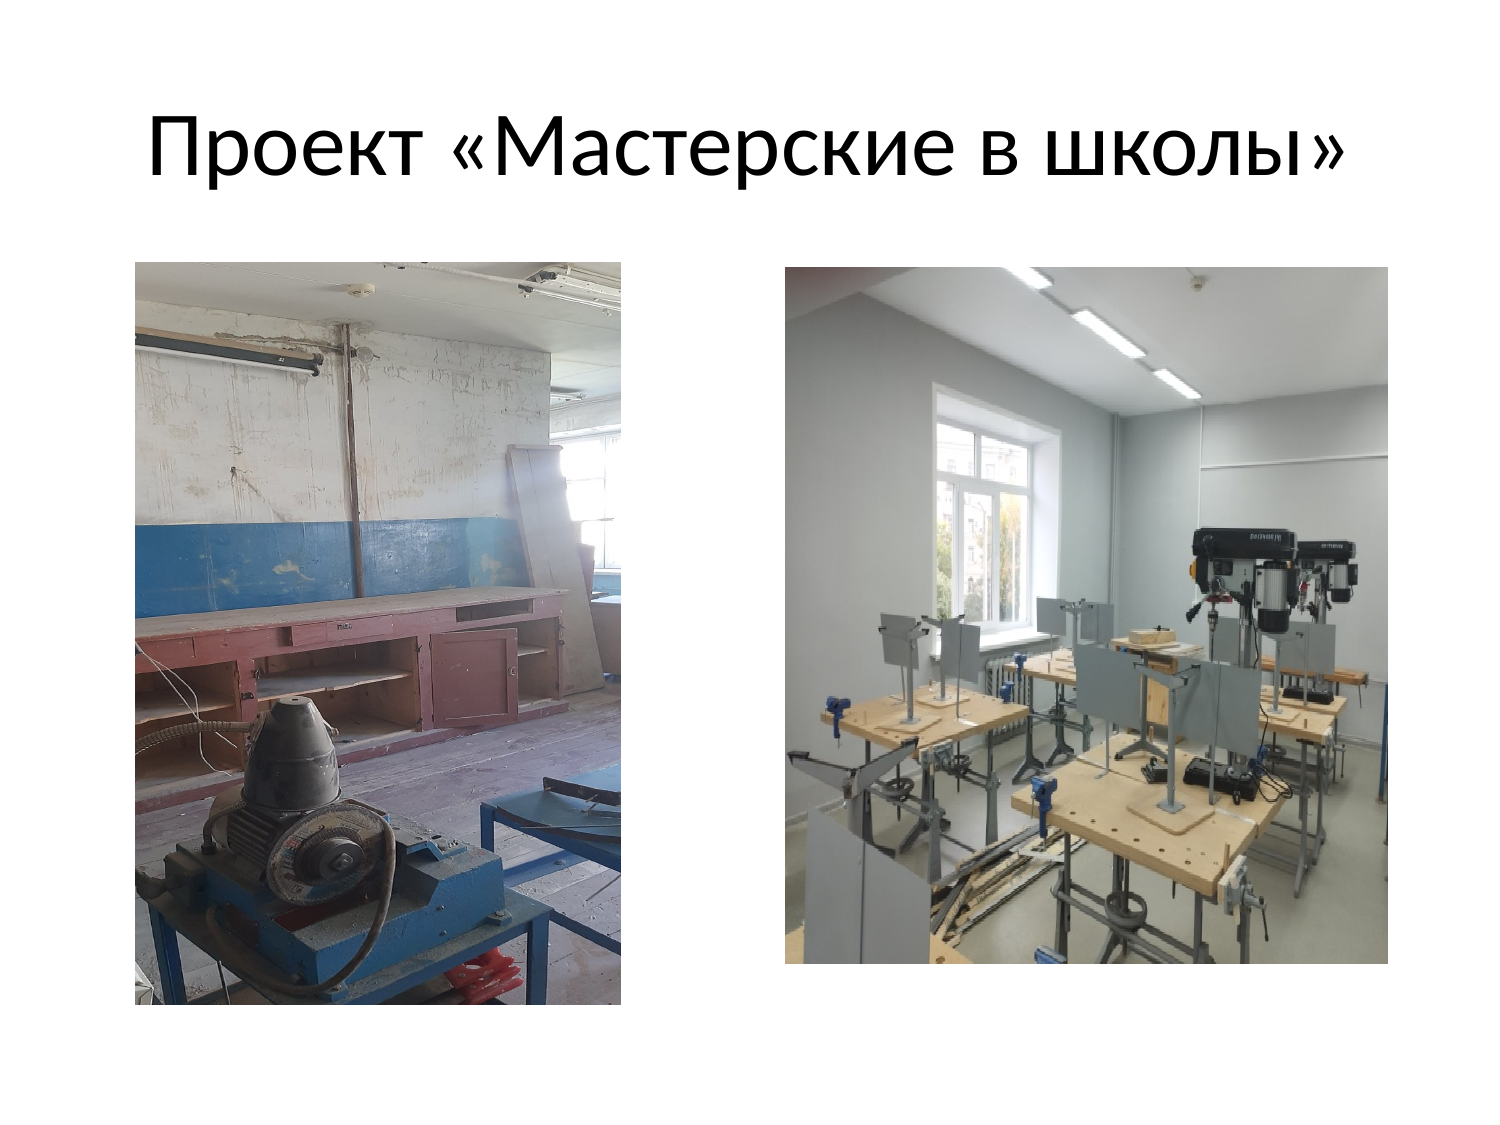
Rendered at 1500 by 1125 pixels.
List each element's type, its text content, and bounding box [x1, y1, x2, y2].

title Проект «Мастерские в школы» [75, 45, 1425, 233]
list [135, 262, 621, 1006]
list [785, 266, 1389, 965]
